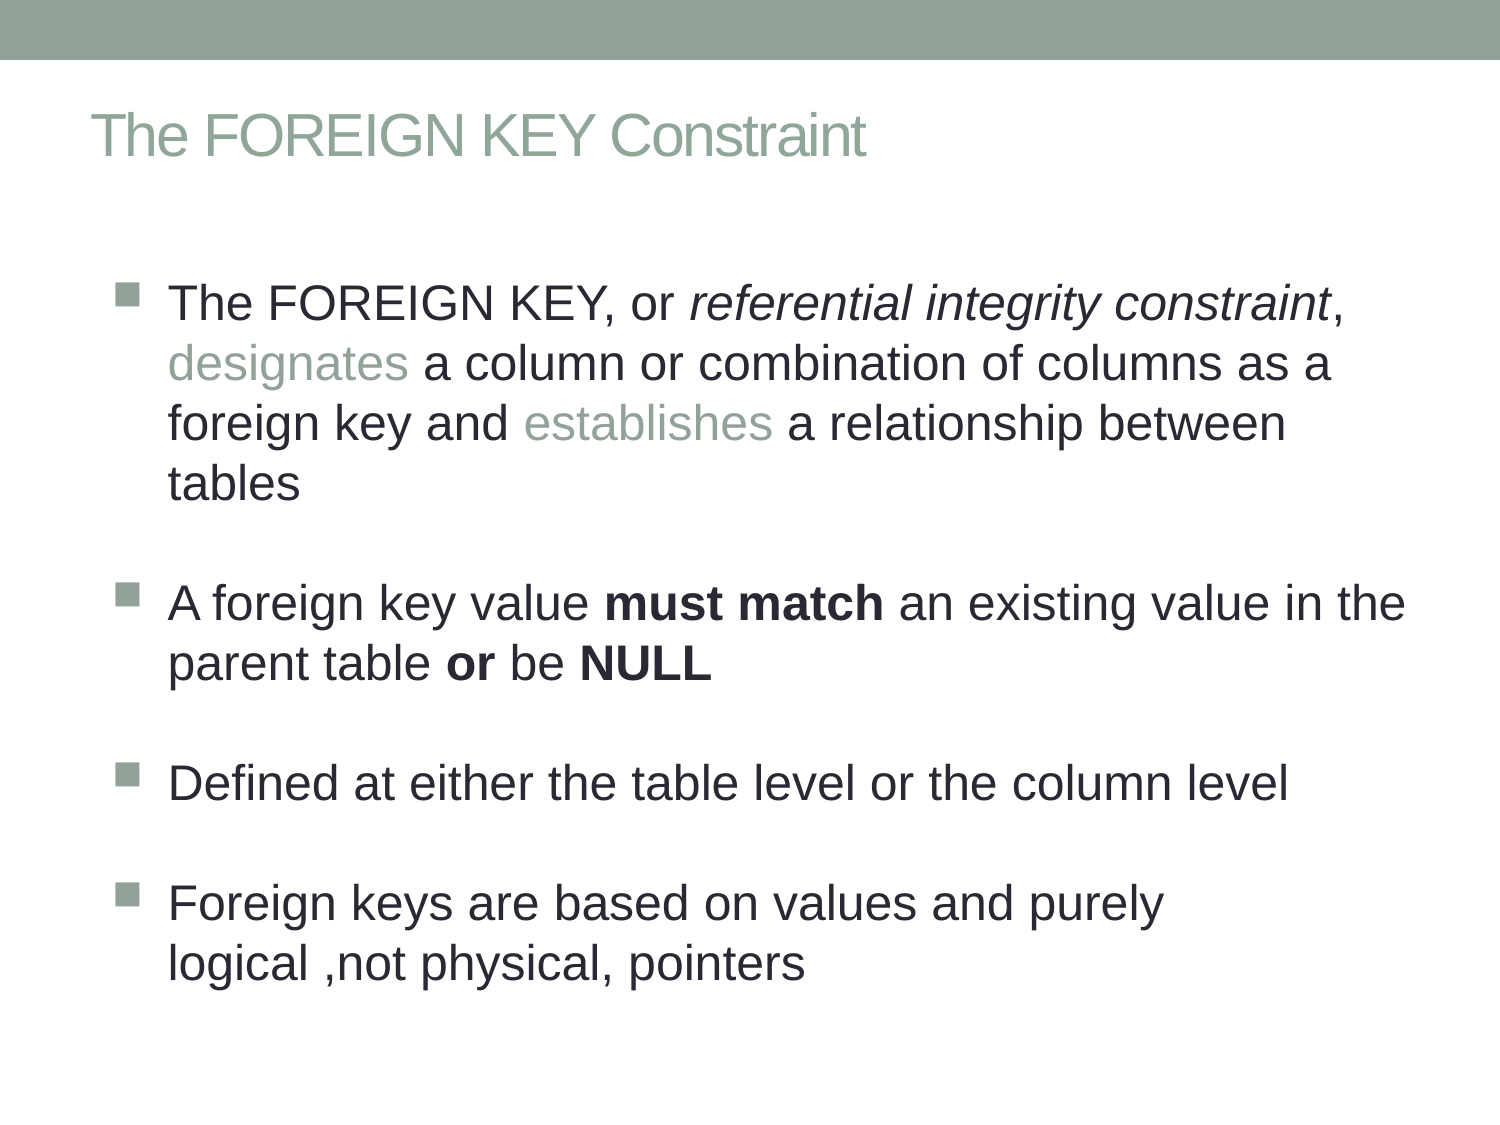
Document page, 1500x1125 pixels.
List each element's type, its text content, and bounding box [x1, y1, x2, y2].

title The FOREIGN KEY Constraint [75, 87, 1425, 250]
list The FOREIGN KEY, or referential integrity constraint, designates a column or combination of columns as a foreign key and establishes a relationship between tables A foreign key value must match an existing value in the parent table or be NULL Defined at either the table level or the column level Foreign keys are based on values and purely logical ,not physical, pointers [75, 262, 1425, 1075]
